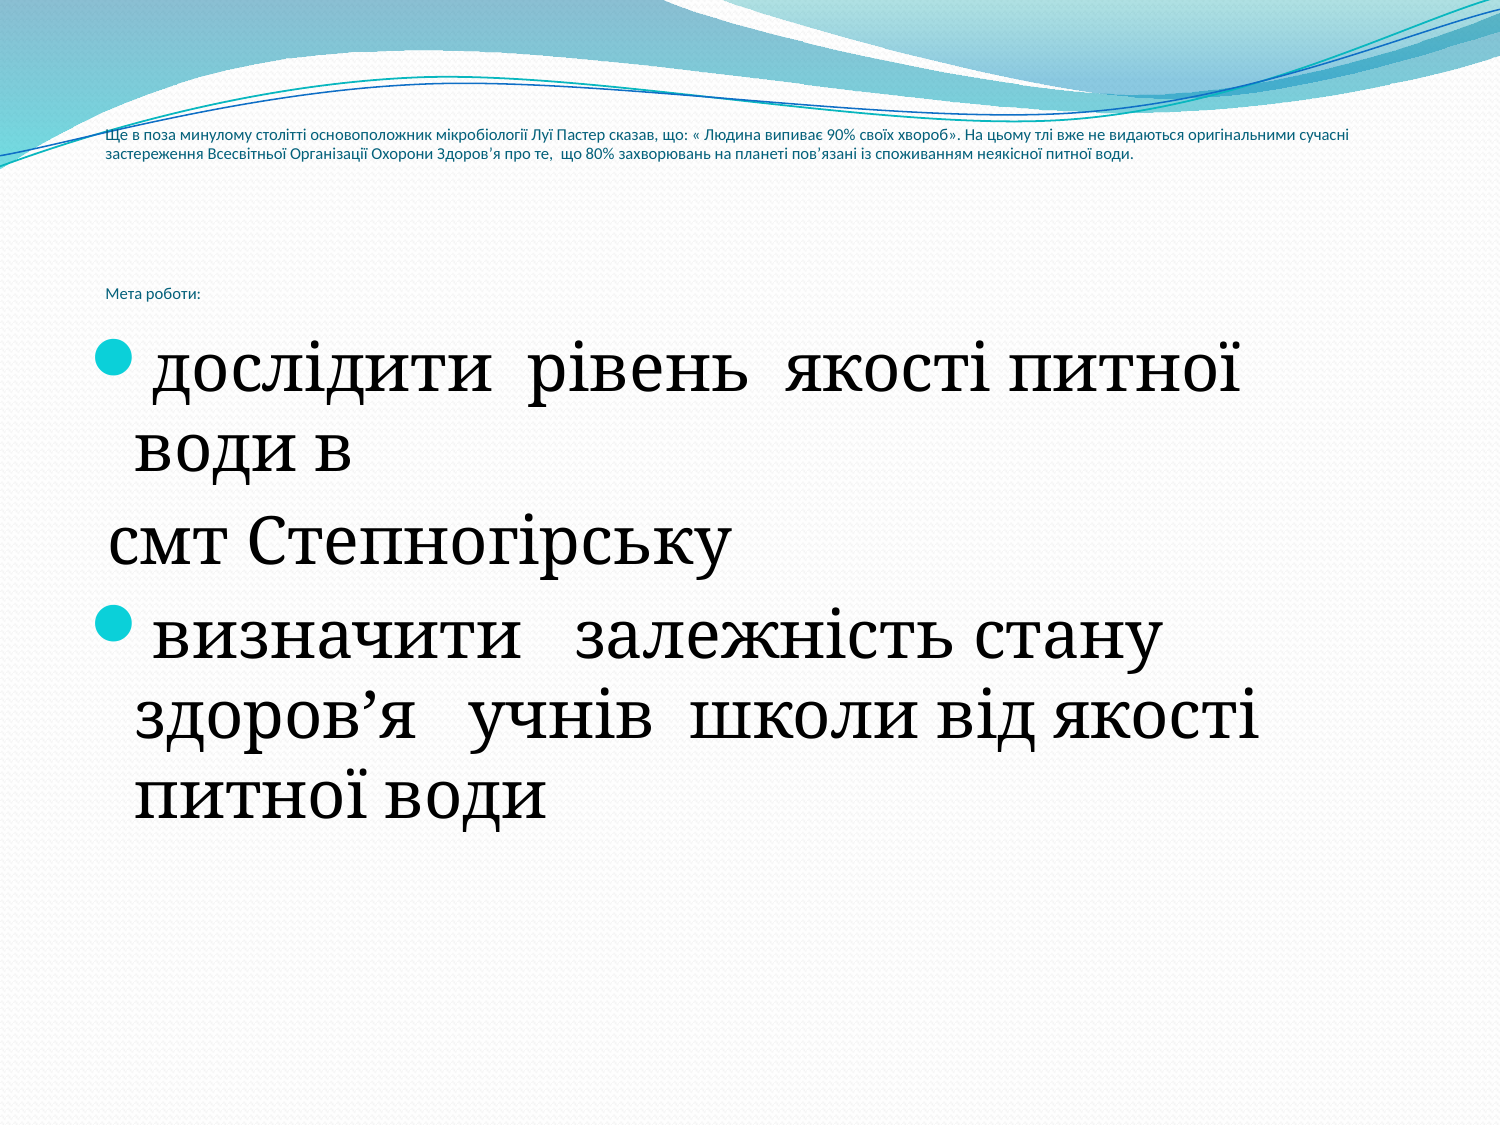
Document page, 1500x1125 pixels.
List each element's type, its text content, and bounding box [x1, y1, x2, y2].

list дослідити рівень якості питної води в смт Степногірську визначити залежність стану здоров’я учнів школи від якості питної води [75, 317, 1425, 1038]
title Ще в поза минулому столітті основоположник мікробіології Луї Пастер сказав, що: « Людина випиває 90% своїх хвороб». На цьому тлі вже не видаються оригінальними сучасні застереження Всесвітньої Організації Охорони Здоров’я про те, що 80% захворювань на планеті пов’язані із споживанням неякісної питної води. Мета роботи: [105, 115, 1425, 303]
